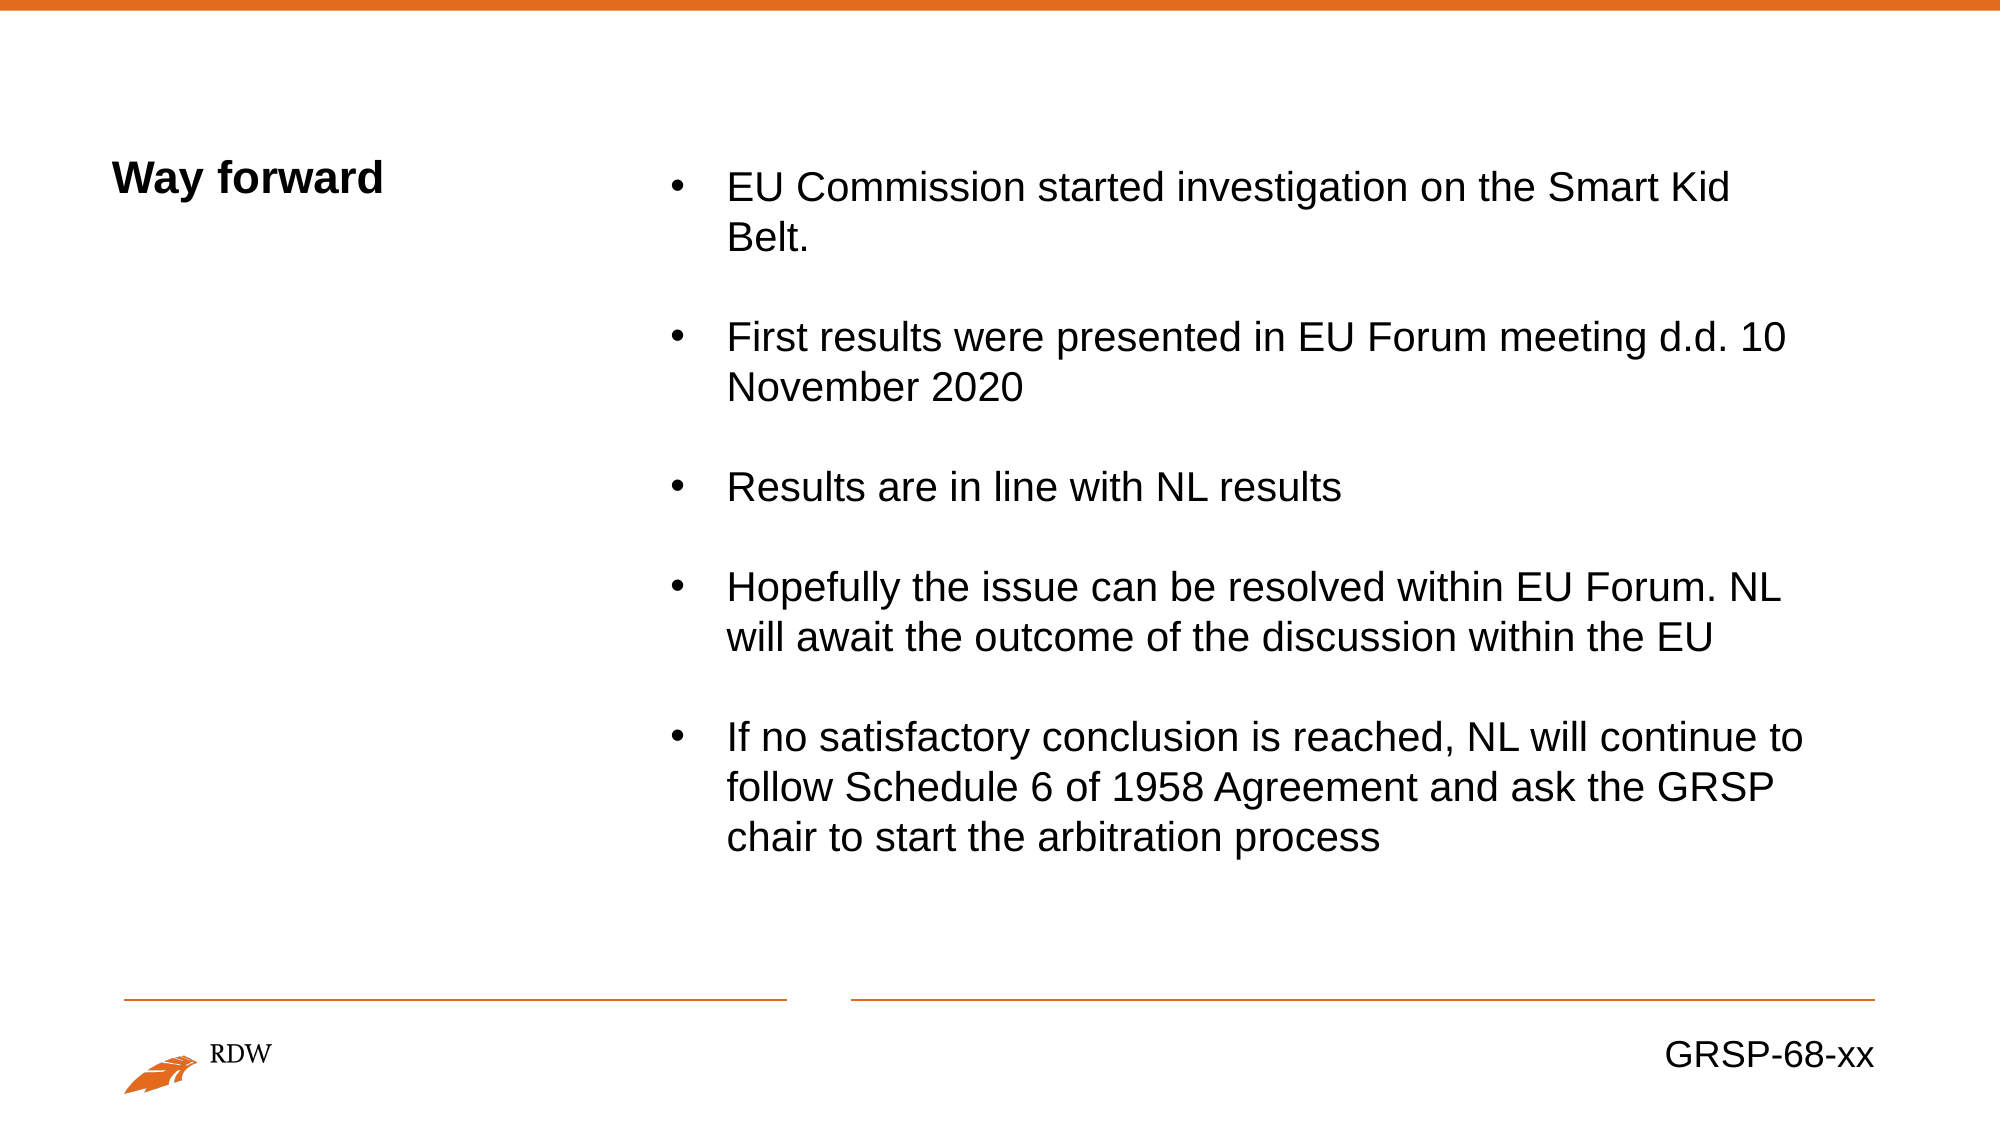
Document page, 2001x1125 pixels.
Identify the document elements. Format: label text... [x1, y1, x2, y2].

text_box GRSP-68-xx [1649, 1022, 1890, 1083]
picture [124, 1044, 272, 1094]
text_box EU Commission started investigation on the Smart Kid Belt. First results were presented in EU Forum meeting d.d. 10 November 2020 Results are in line with NL results Hopefully the issue can be resolved within EU Forum. NL will await the outcome of the discussion within the EU If no satisfactory conclusion is reached, NL will continue to follow Schedule 6 of 1958 Agreement and ask the GRSP chair to start the arbitration process [655, 152, 1824, 868]
title Way forward [111, 154, 775, 259]
